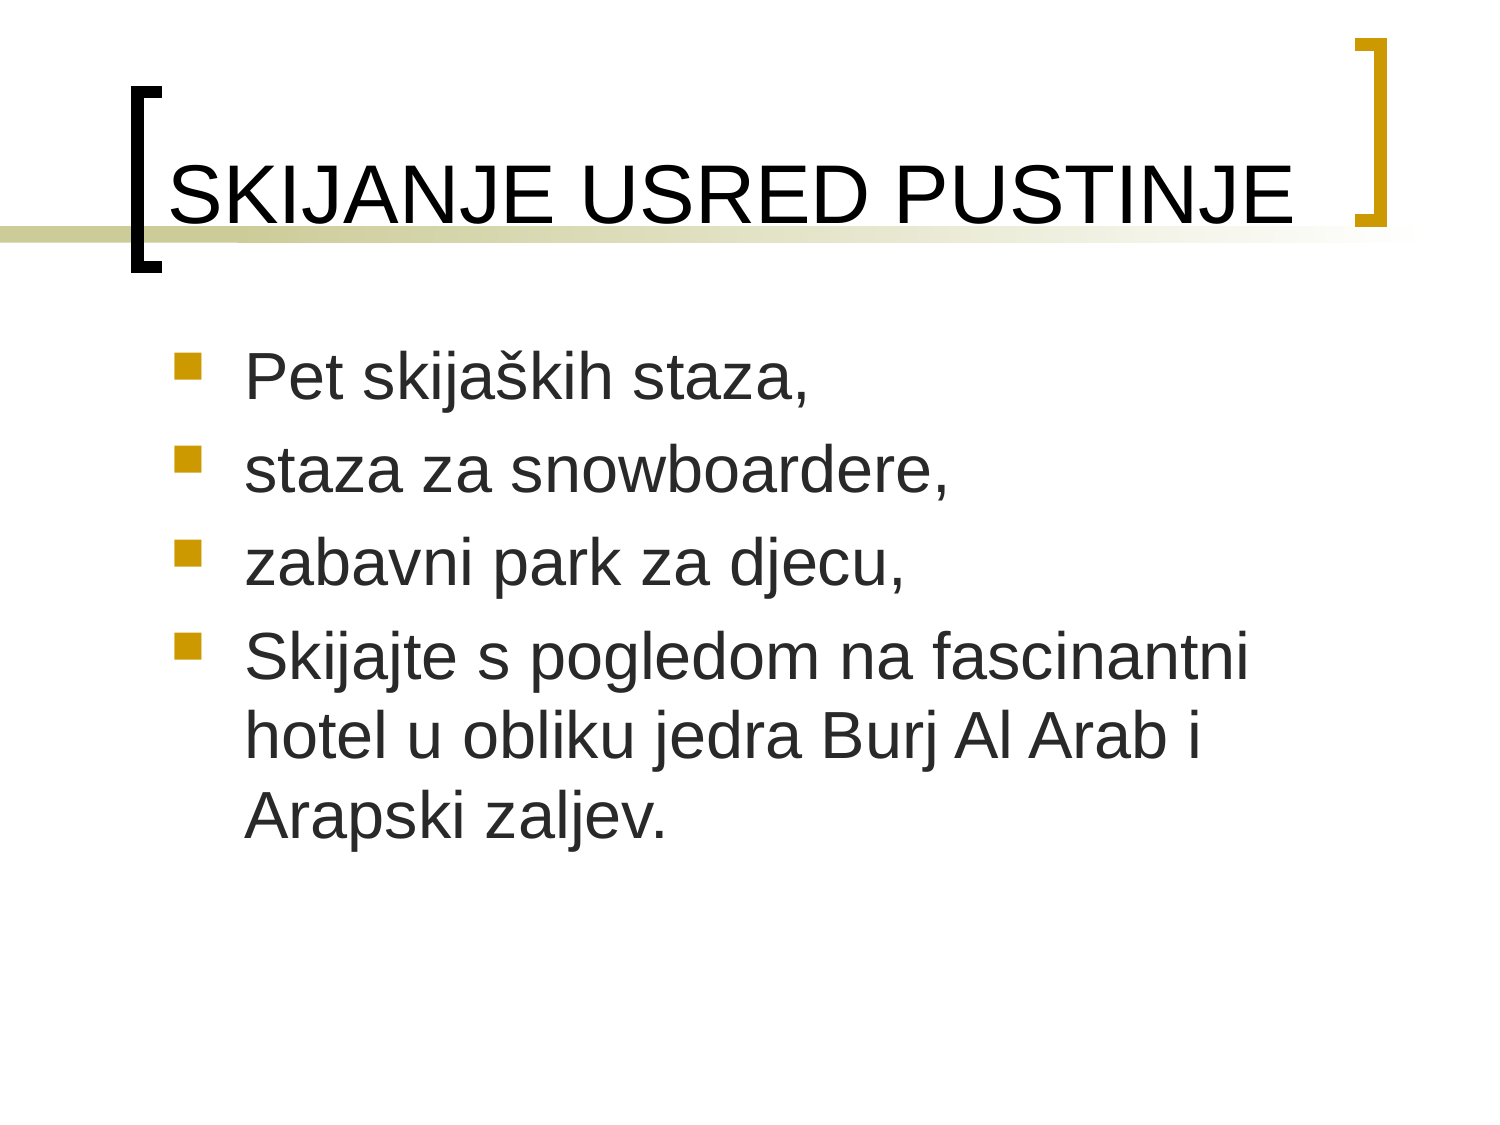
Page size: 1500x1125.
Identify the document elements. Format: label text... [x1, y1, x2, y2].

list Pet skijaških staza, staza za snowboardere, zabavni park za djecu, Skijajte s pogledom na fascinantni hotel u obliku jedra Burj Al Arab i Arapski zaljev. [155, 324, 1413, 1001]
title SKIJANJE USRED PUSTINJE [152, 15, 1328, 248]
